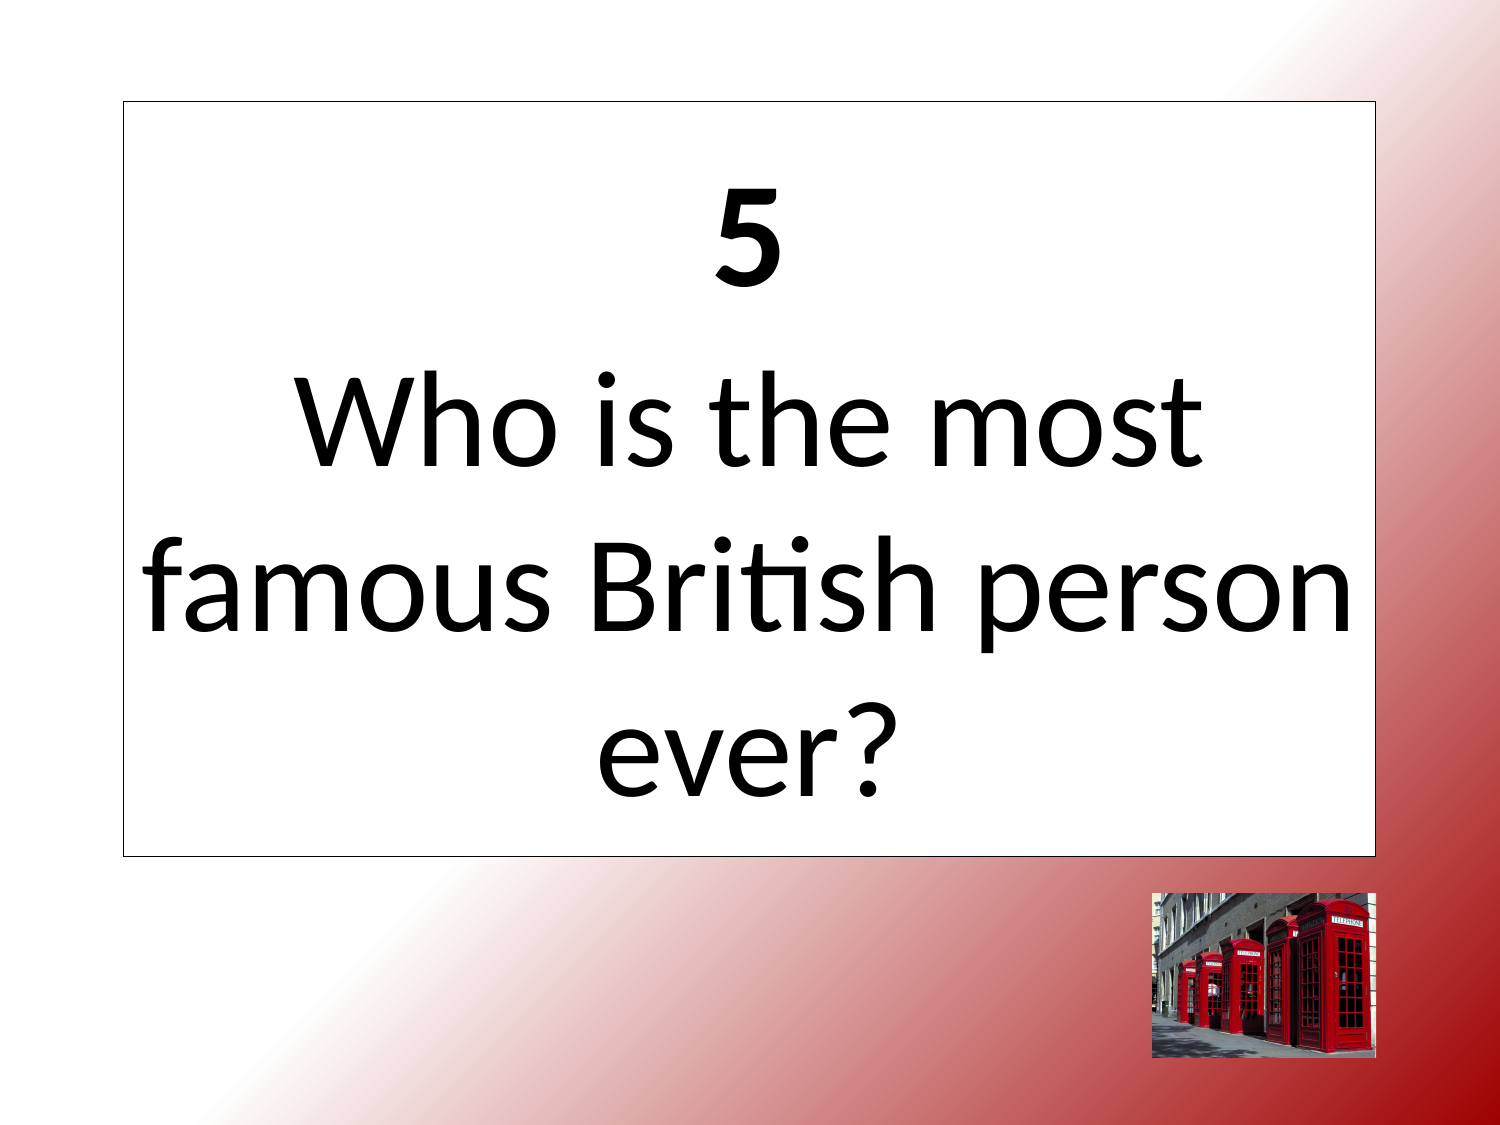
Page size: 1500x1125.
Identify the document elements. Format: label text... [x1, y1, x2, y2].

picture [1151, 892, 1377, 1059]
text_box 5 Who is the most famous British person ever? [123, 101, 1376, 857]
